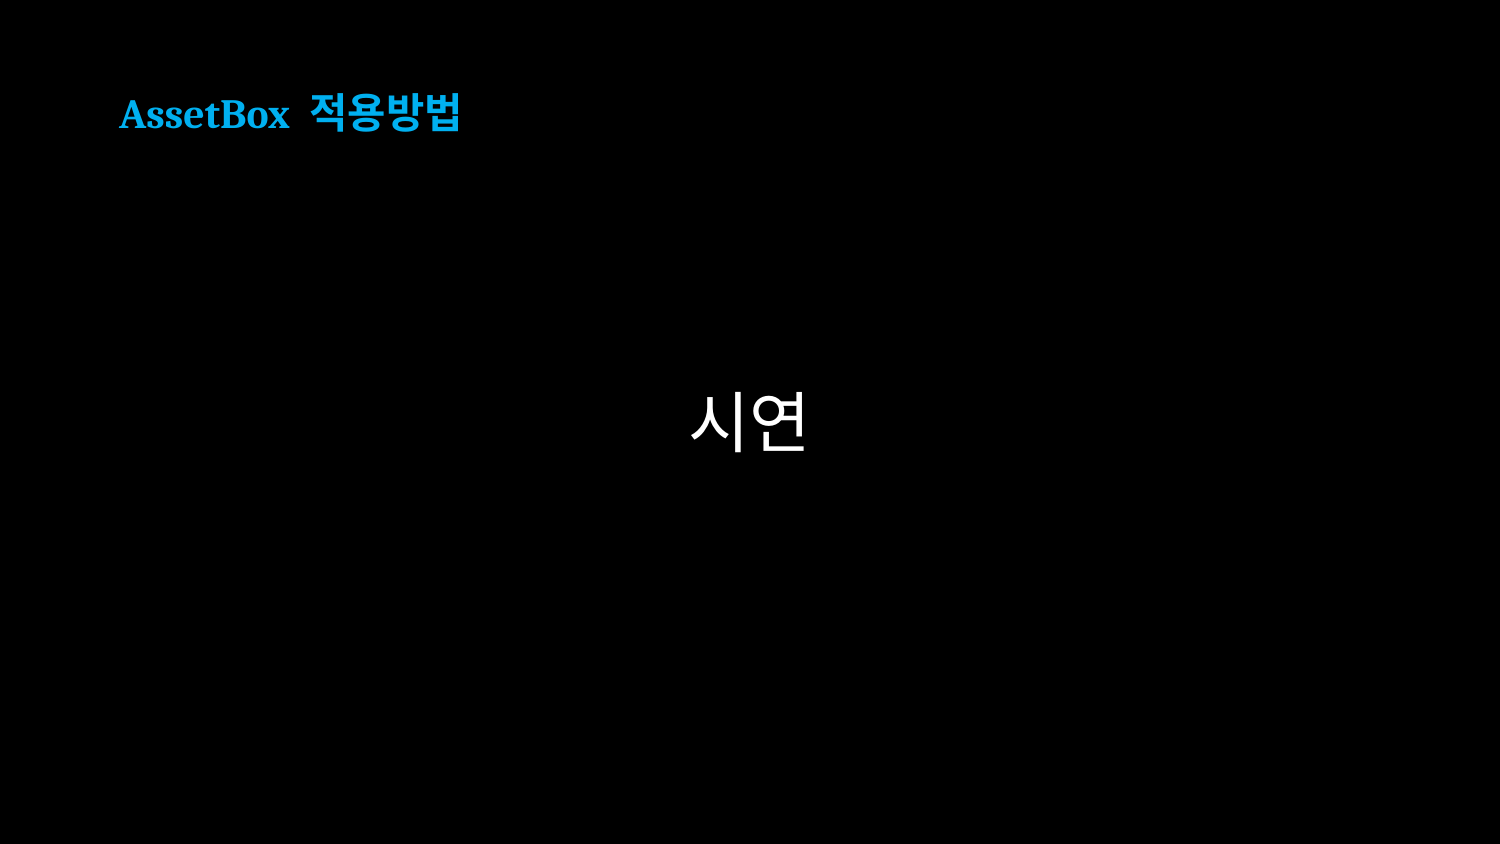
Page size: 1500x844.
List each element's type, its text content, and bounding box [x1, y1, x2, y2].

title AssetBox 적용방법 [104, 49, 1398, 181]
text_box 시연 [673, 373, 827, 469]
